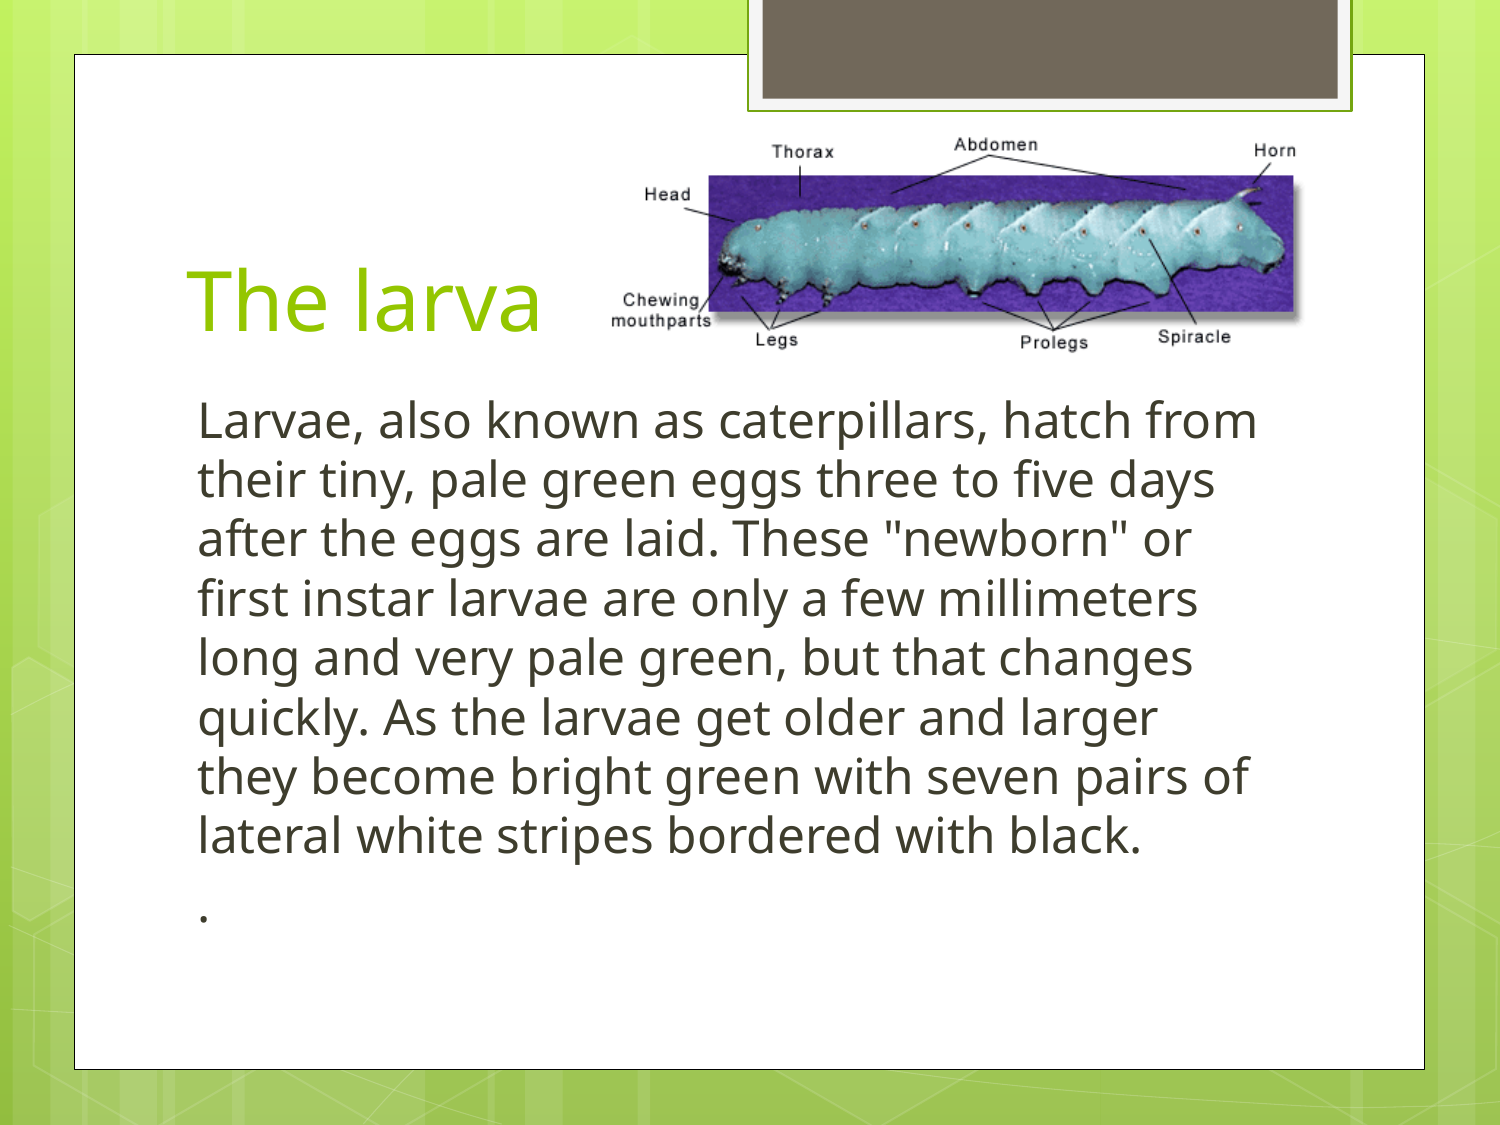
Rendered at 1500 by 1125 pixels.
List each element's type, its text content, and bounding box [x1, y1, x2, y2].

title The larva [171, 168, 603, 357]
picture [607, 135, 1412, 356]
list Larvae, also known as caterpillars, hatch from their tiny, pale green eggs three to five days after the eggs are laid. These "newborn" or first instar larvae are only a few millimeters long and very pale green, but that changes quickly. As the larvae get older and larger they become bright green with seven pairs of lateral white stripes bordered with black. . [171, 381, 1283, 957]
